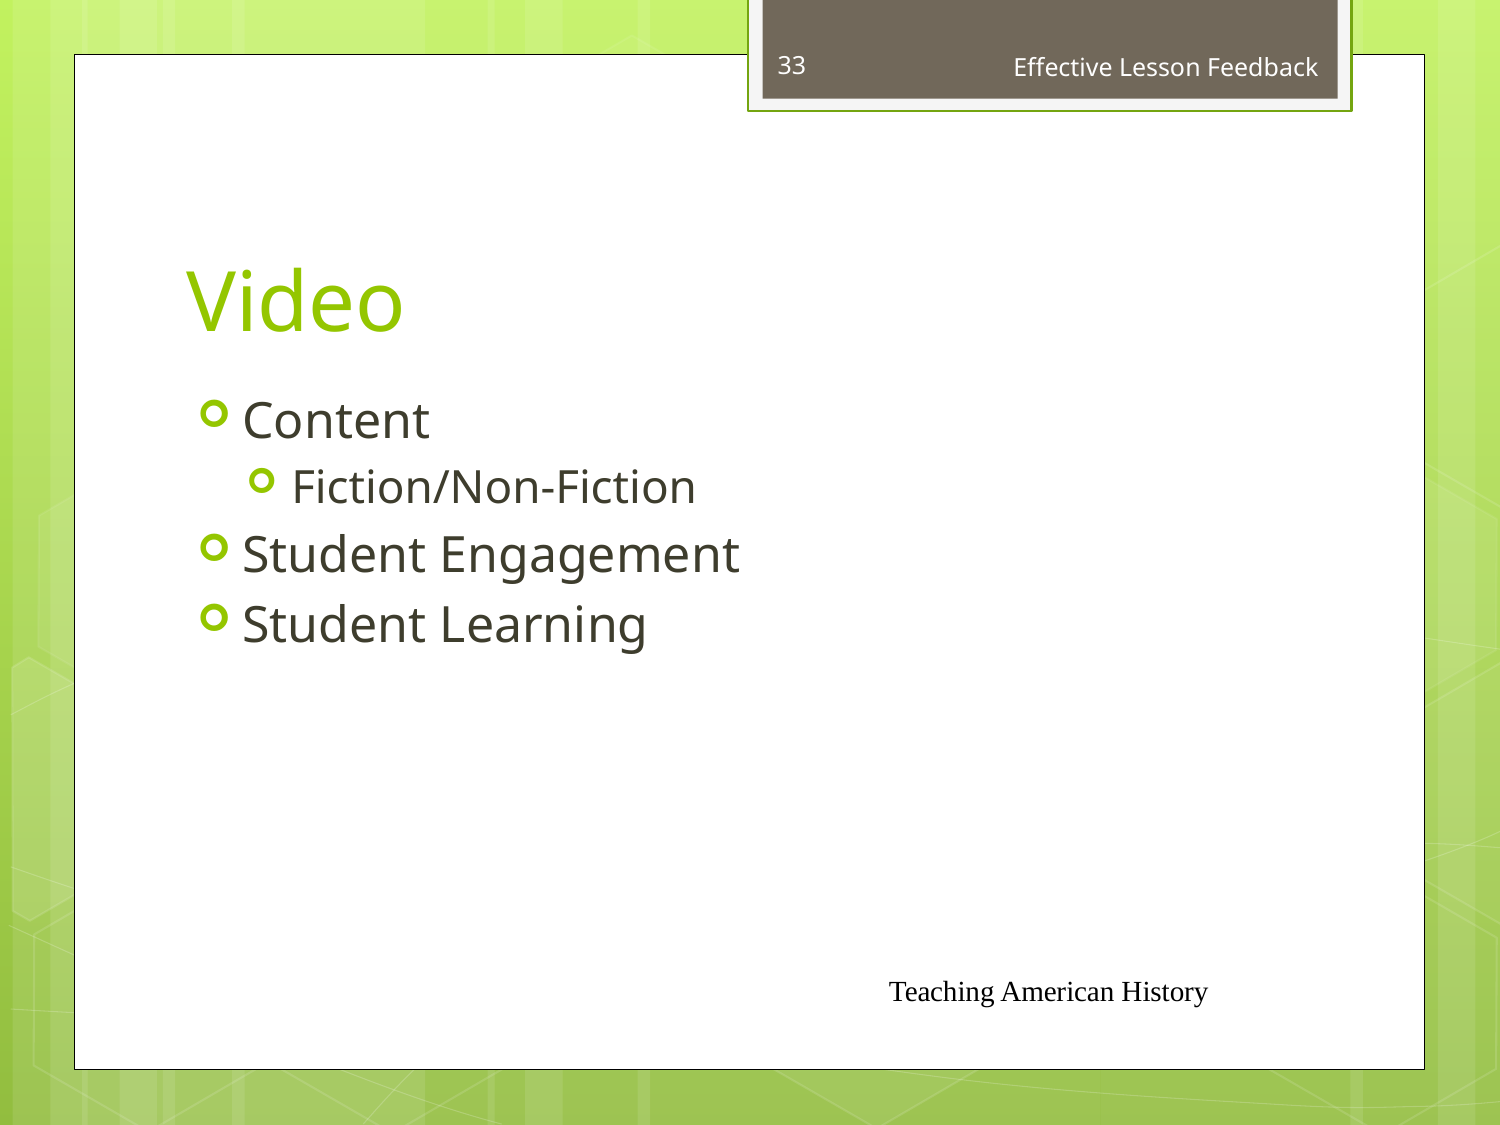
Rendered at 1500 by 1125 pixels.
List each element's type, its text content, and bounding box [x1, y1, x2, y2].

slide_number 33 [762, 36, 982, 97]
list Content Fiction/Non-Fiction Student Engagement Student Learning [171, 381, 1283, 957]
footer Teaching American History [761, 960, 1336, 1020]
title Video [171, 168, 1324, 357]
slide_number Effective Lesson Feedback [982, 36, 1334, 97]
